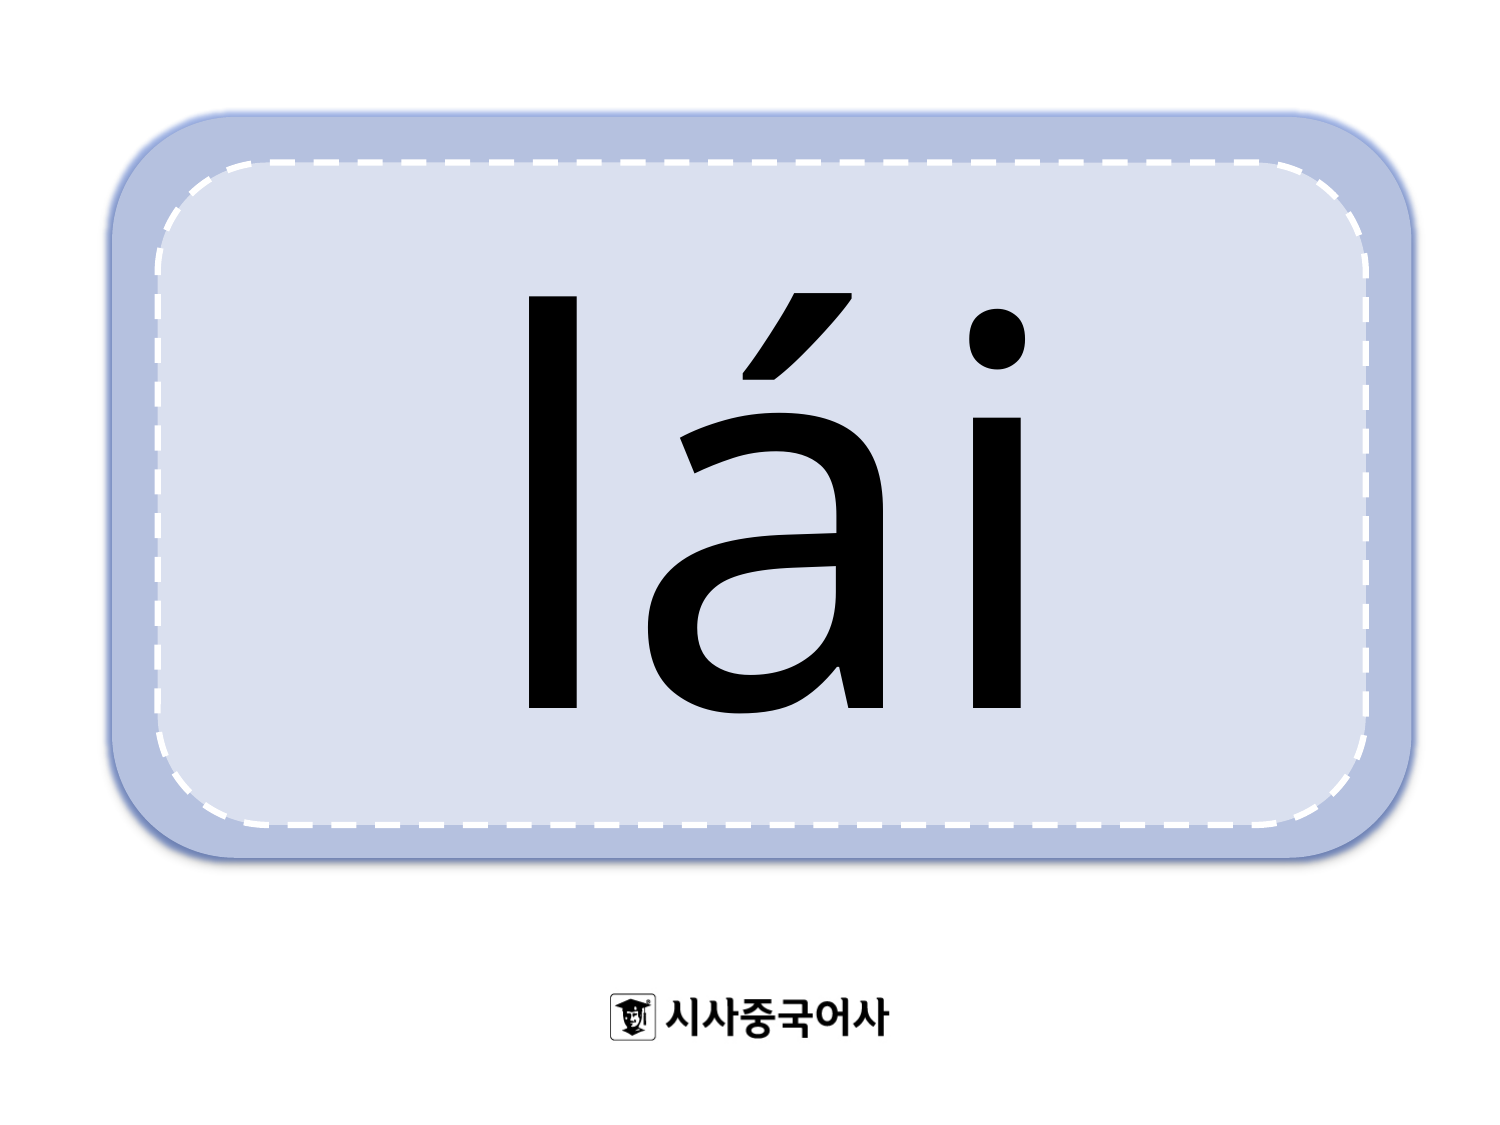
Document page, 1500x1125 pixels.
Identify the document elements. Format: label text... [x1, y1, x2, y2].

picture [602, 987, 898, 1047]
text_box lái [171, 160, 1380, 824]
